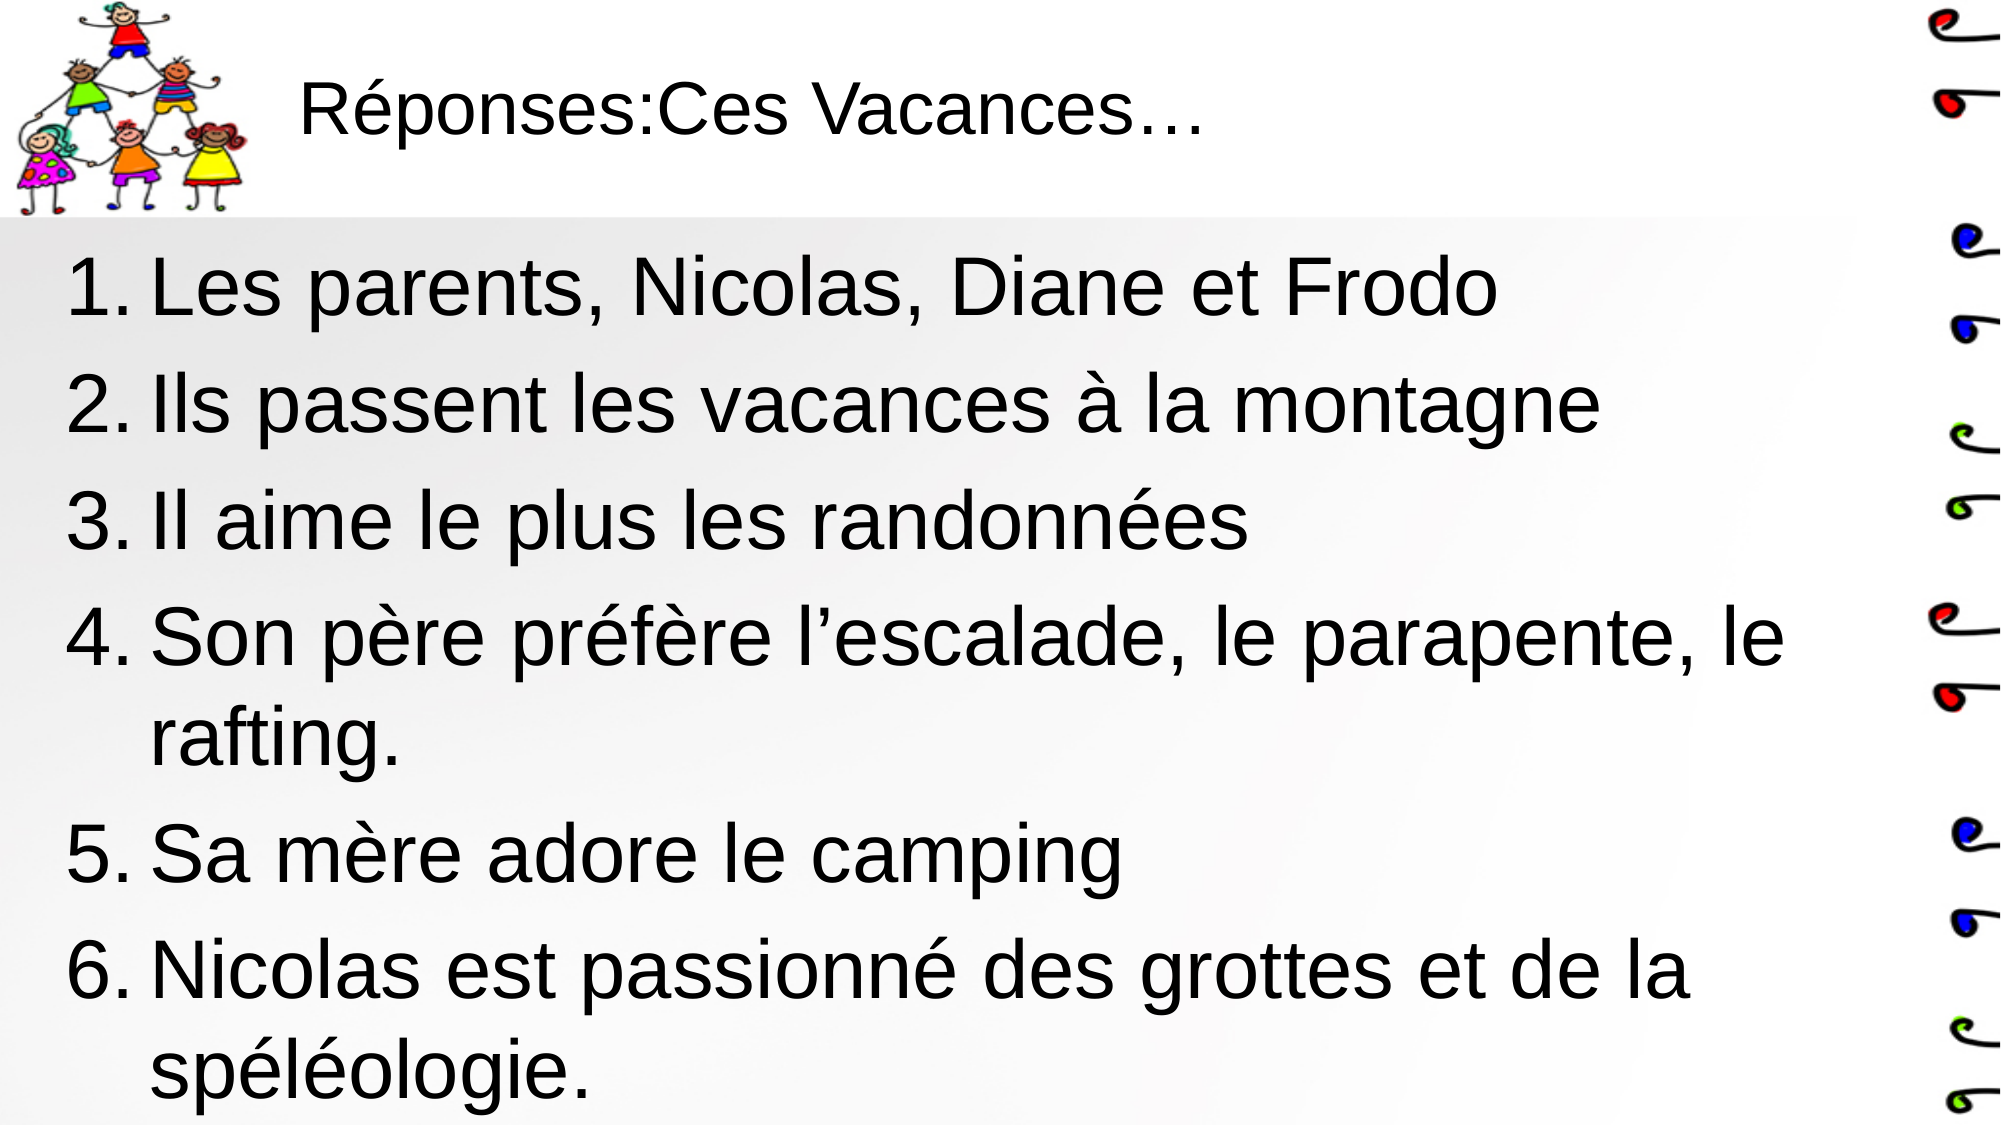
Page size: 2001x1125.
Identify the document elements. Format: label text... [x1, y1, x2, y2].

picture [0, 0, 2001, 1125]
list Les parents, Nicolas, Diane et Frodo Ils passent les vacances à la montagne Il aime le plus les randonnées Son père préfère l’escalade, le parapente, le rafting. Sa mère adore le camping Nicolas est passionné des grottes et de la spéléologie. [49, 224, 1951, 1018]
title Réponses:Ces Vacances… [283, 16, 1951, 192]
